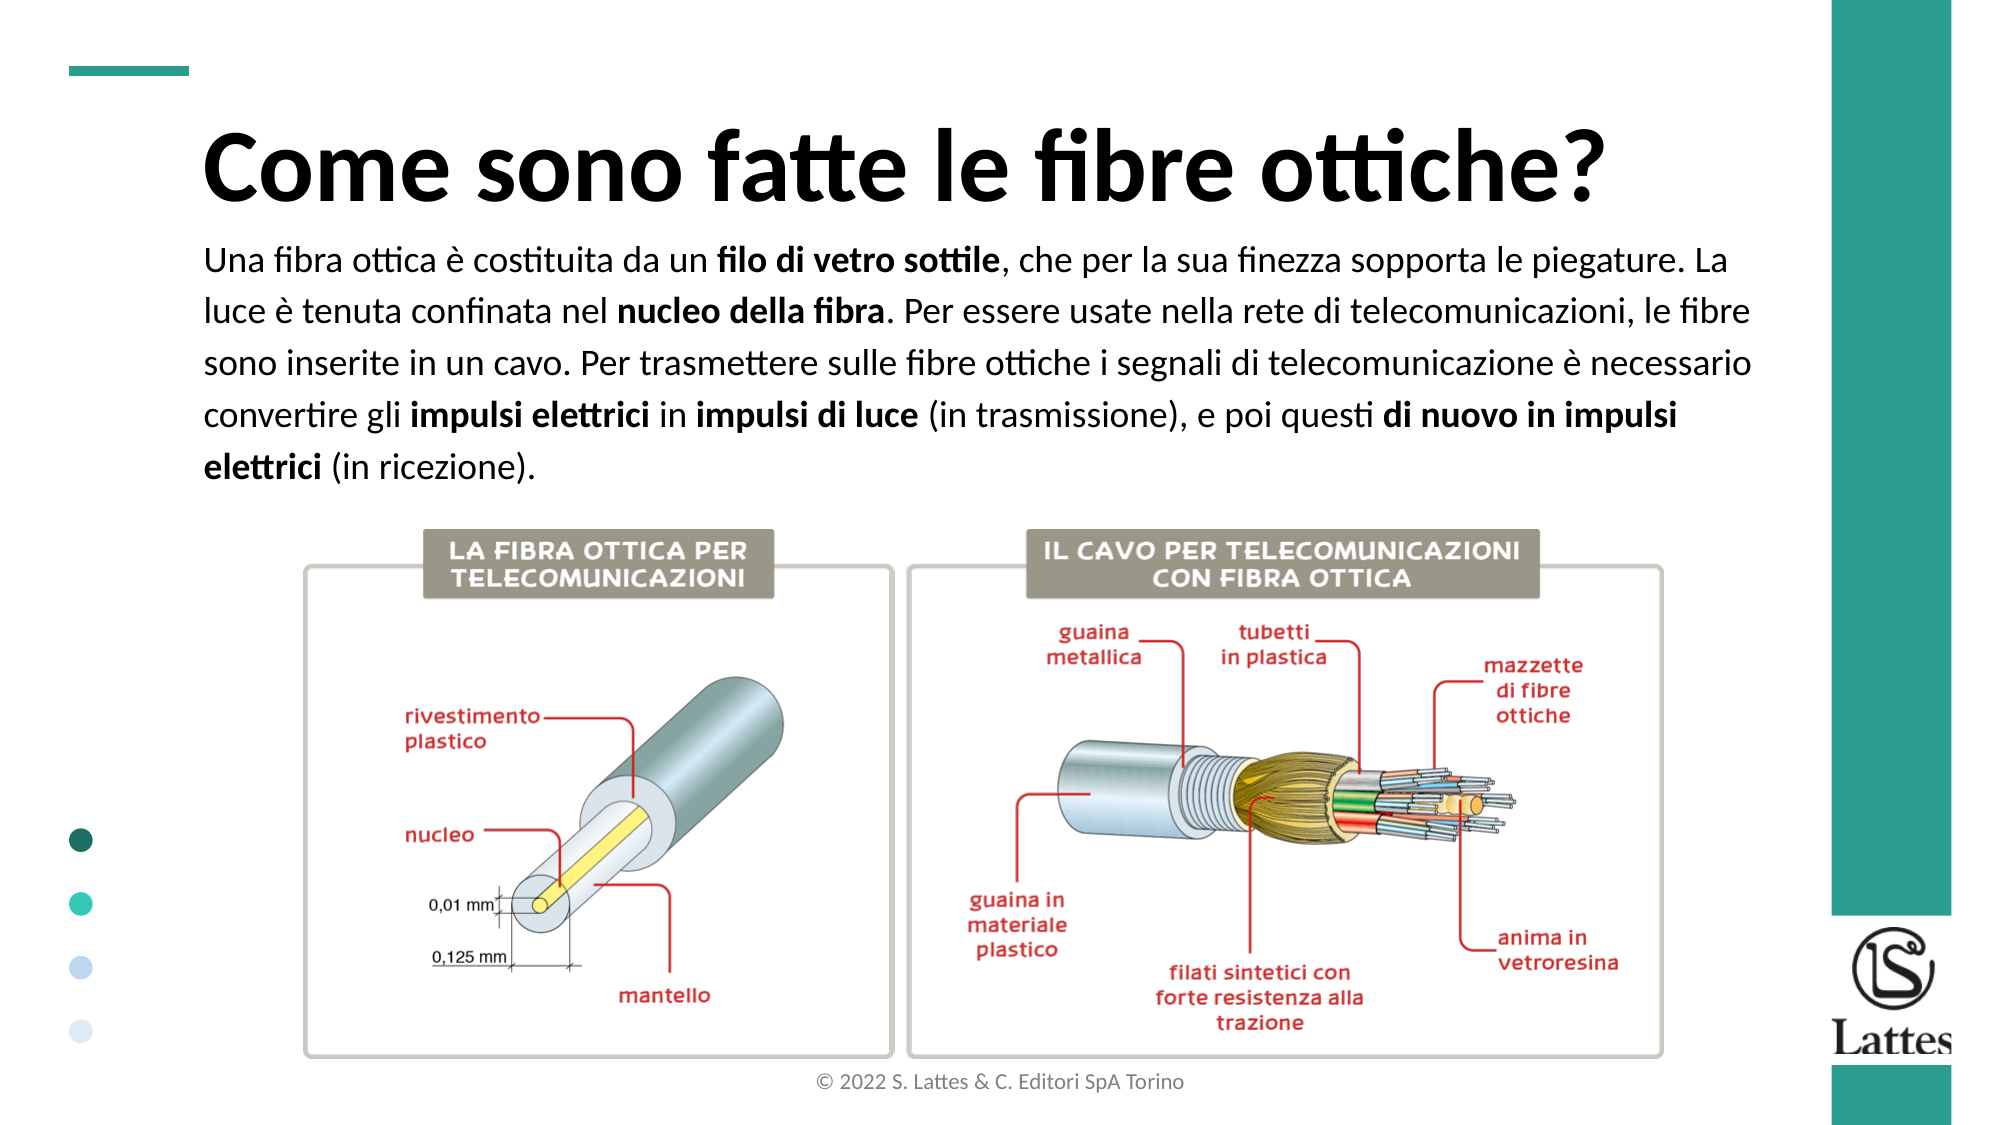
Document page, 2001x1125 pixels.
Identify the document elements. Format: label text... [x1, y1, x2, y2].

text_box Come sono fatte le fibre ottiche? [188, 111, 1832, 235]
text_box Una fibra ottica è costituita da un filo di vetro sottile, che per la sua finezza sopporta le piegature. La luce è tenuta confinata nel nucleo della fibra. Per essere usate nella rete di telecomunicazioni, le fibre sono inserite in un cavo. Per trasmettere sulle fibre ottiche i segnali di telecomunicazione è necessario convertire gli impulsi elettrici in impulsi di luce (in trasmissione), e poi questi di nuovo in impulsi elettrici (in ricezione). [188, 220, 1779, 633]
picture [303, 529, 1664, 1059]
